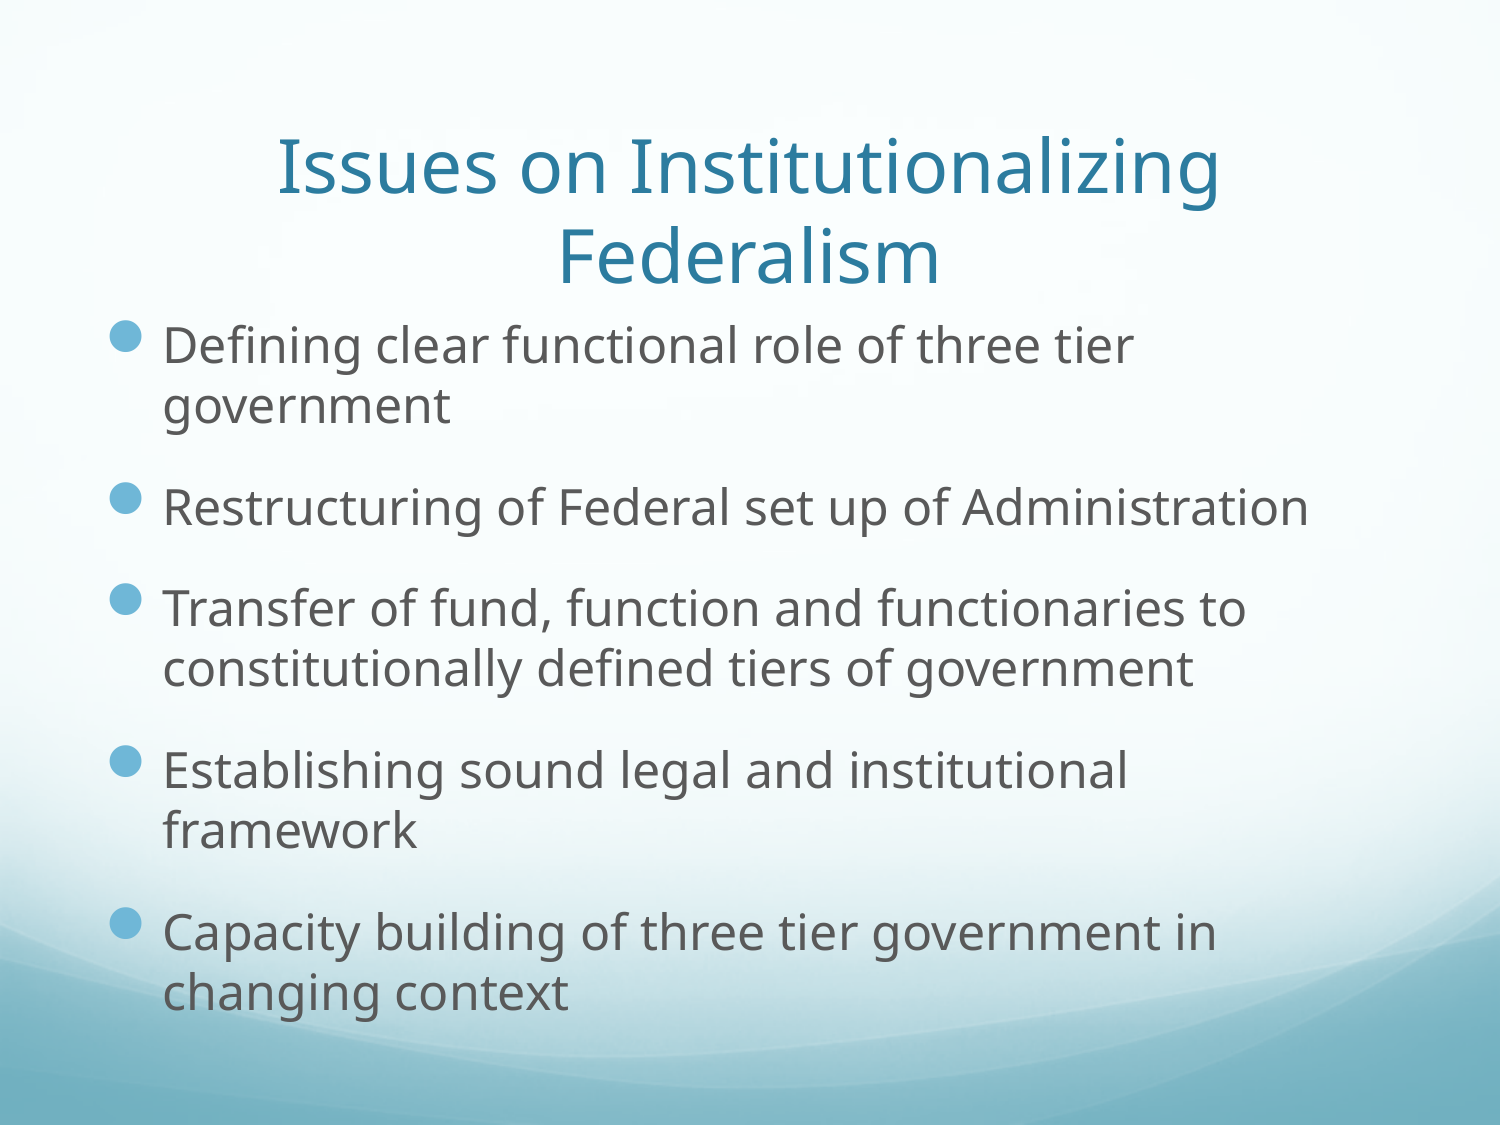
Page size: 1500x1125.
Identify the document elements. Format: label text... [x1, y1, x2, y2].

title Issues on Institutionalizing Federalism [90, 17, 1410, 305]
list Defining clear functional role of three tier government Restructuring of Federal set up of Administration Transfer of fund, function and functionaries to constitutionally defined tiers of government Establishing sound legal and institutional framework Capacity building of three tier government in changing context [90, 305, 1410, 1045]
